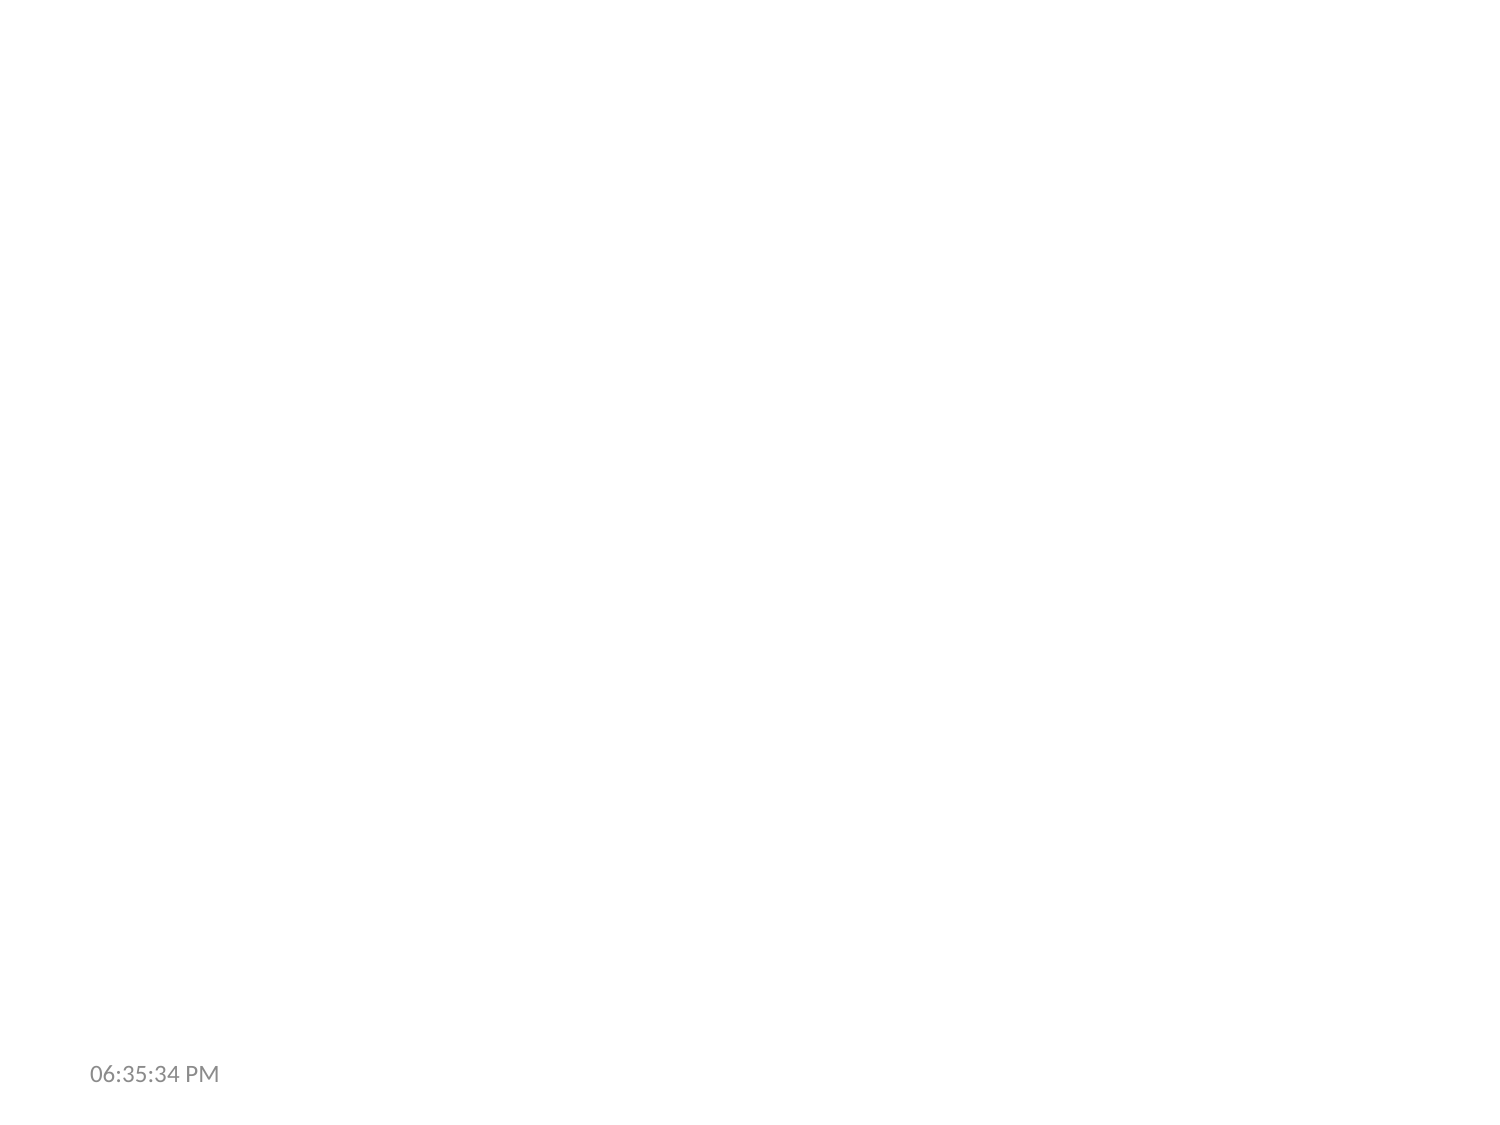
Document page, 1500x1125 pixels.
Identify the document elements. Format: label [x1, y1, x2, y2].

slide_number [75, 1042, 425, 1103]
